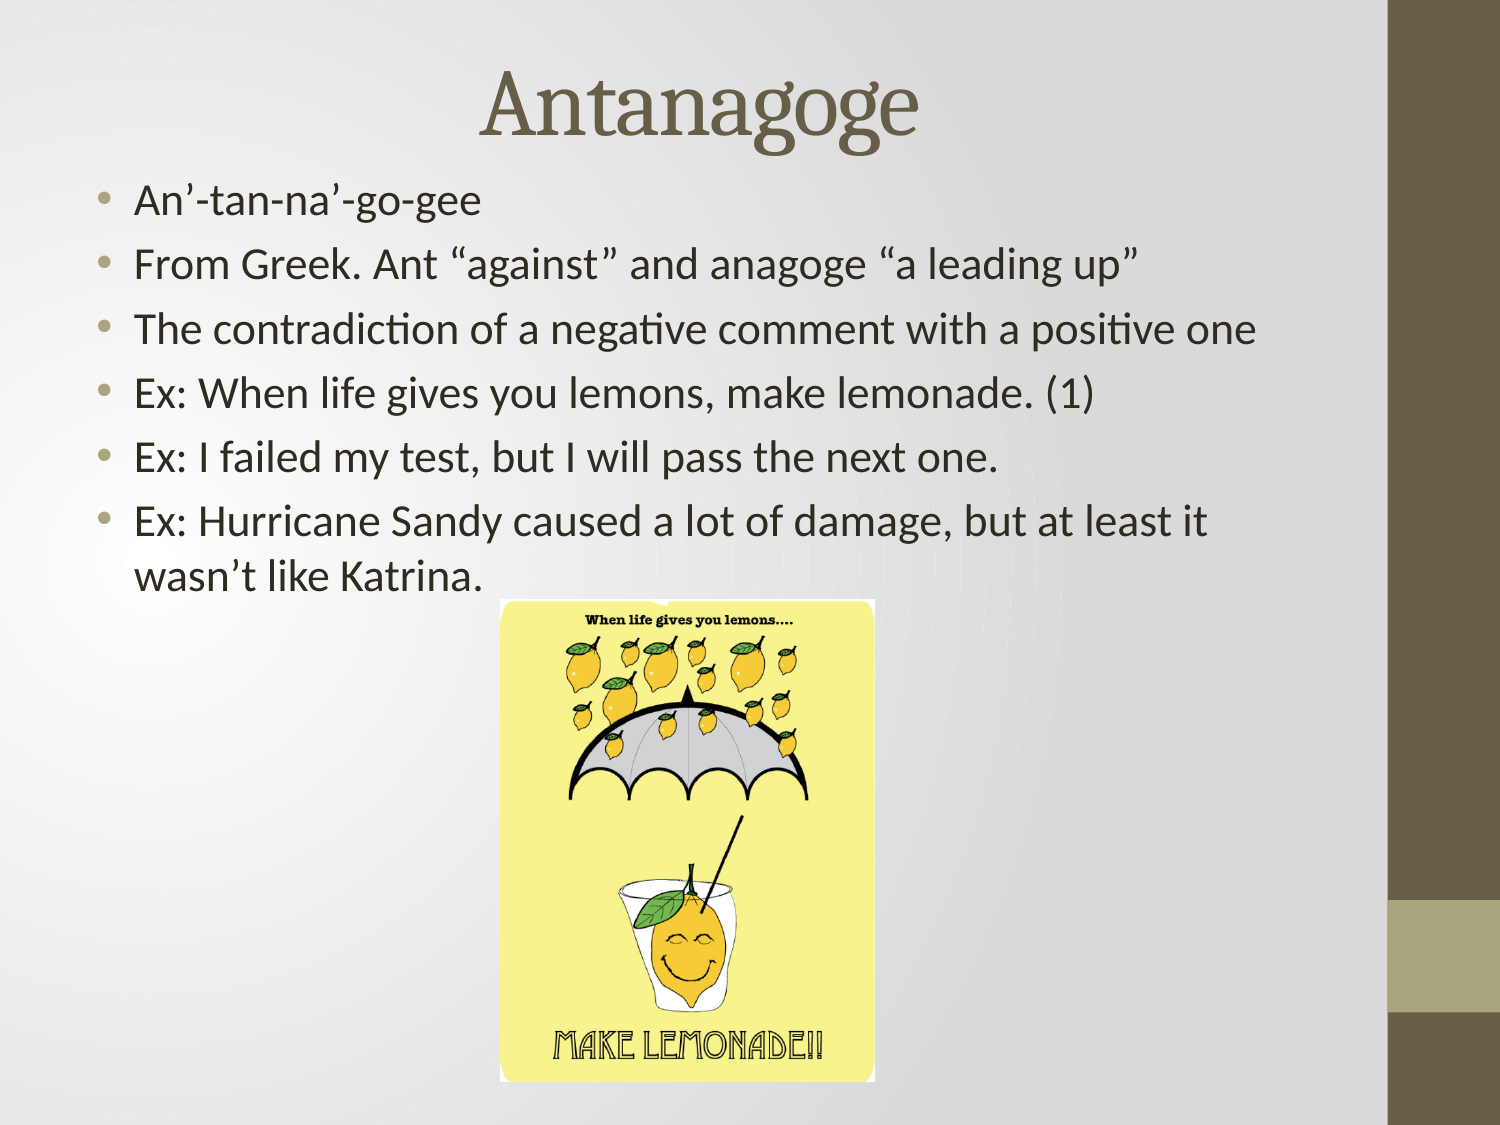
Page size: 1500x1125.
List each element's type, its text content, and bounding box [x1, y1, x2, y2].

picture [499, 599, 876, 1083]
title Antanagoge [75, 24, 1325, 170]
list An’-tan-na’-go-gee From Greek. Ant “against” and anagoge “a leading up” The contradiction of a negative comment with a positive one Ex: When life gives you lemons, make lemonade. (1) Ex: I failed my test, but I will pass the next one. Ex: Hurricane Sandy caused a lot of damage, but at least it wasn’t like Katrina. [62, 162, 1313, 950]
